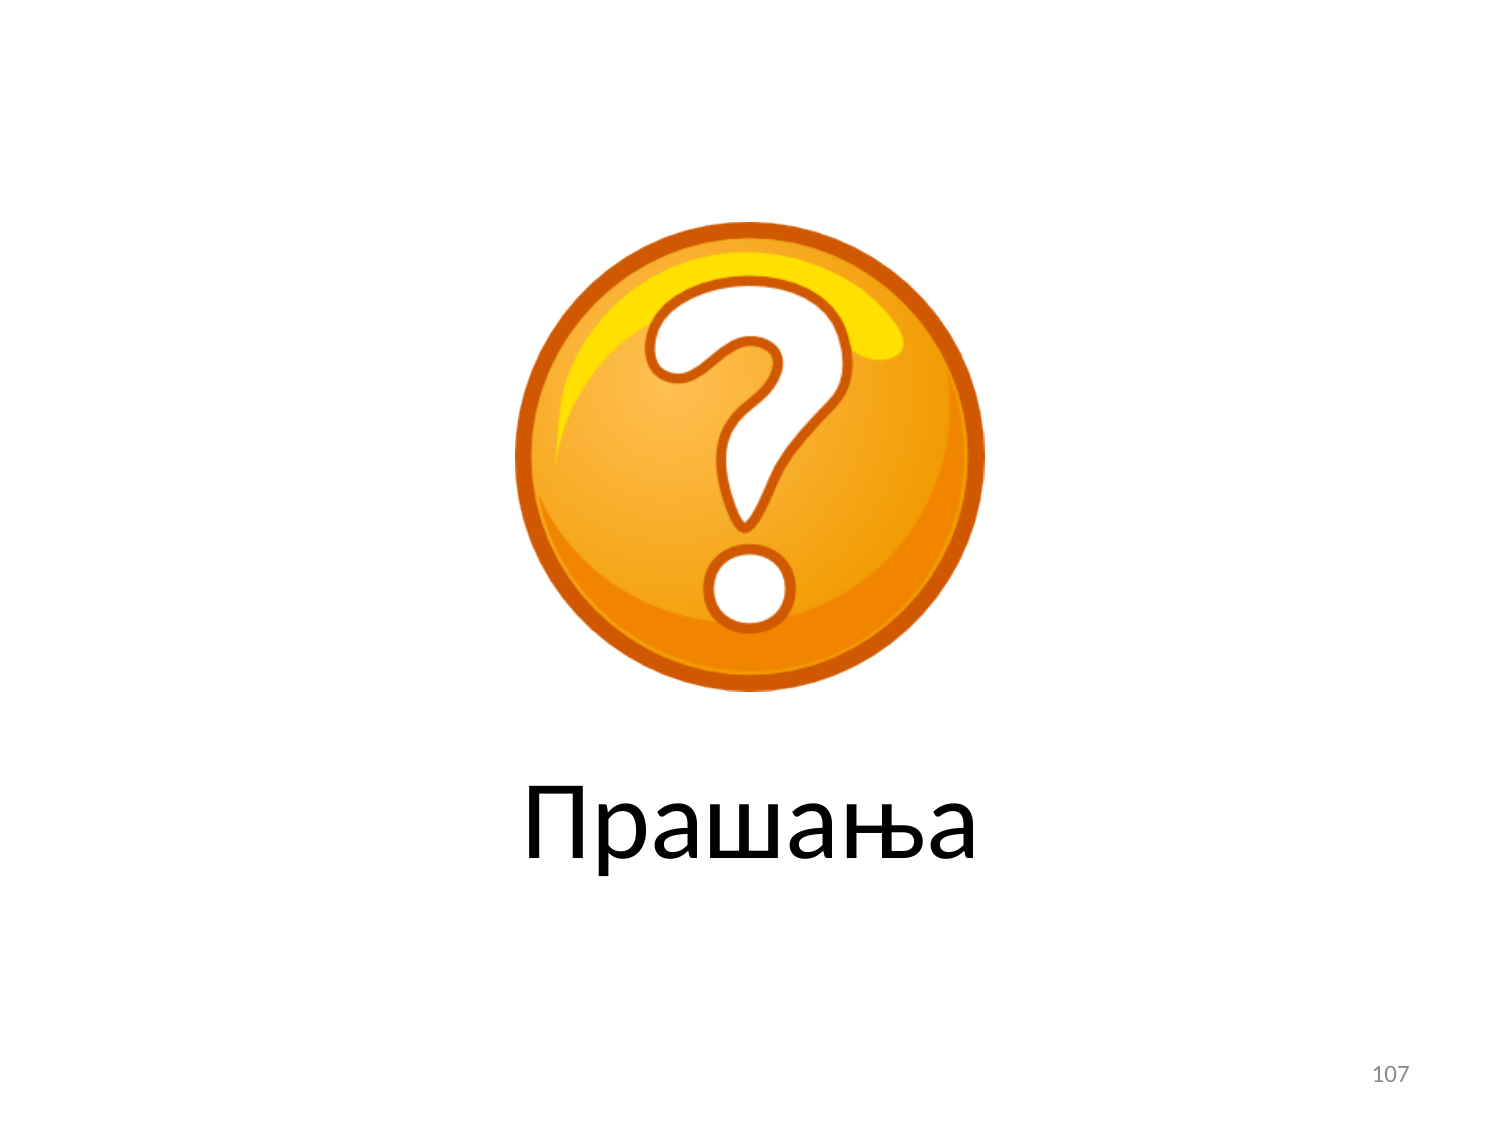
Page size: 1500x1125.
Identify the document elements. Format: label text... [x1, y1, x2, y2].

picture [515, 222, 985, 692]
slide_number 107 [1074, 1042, 1425, 1103]
text_box Прашања [506, 738, 996, 888]
